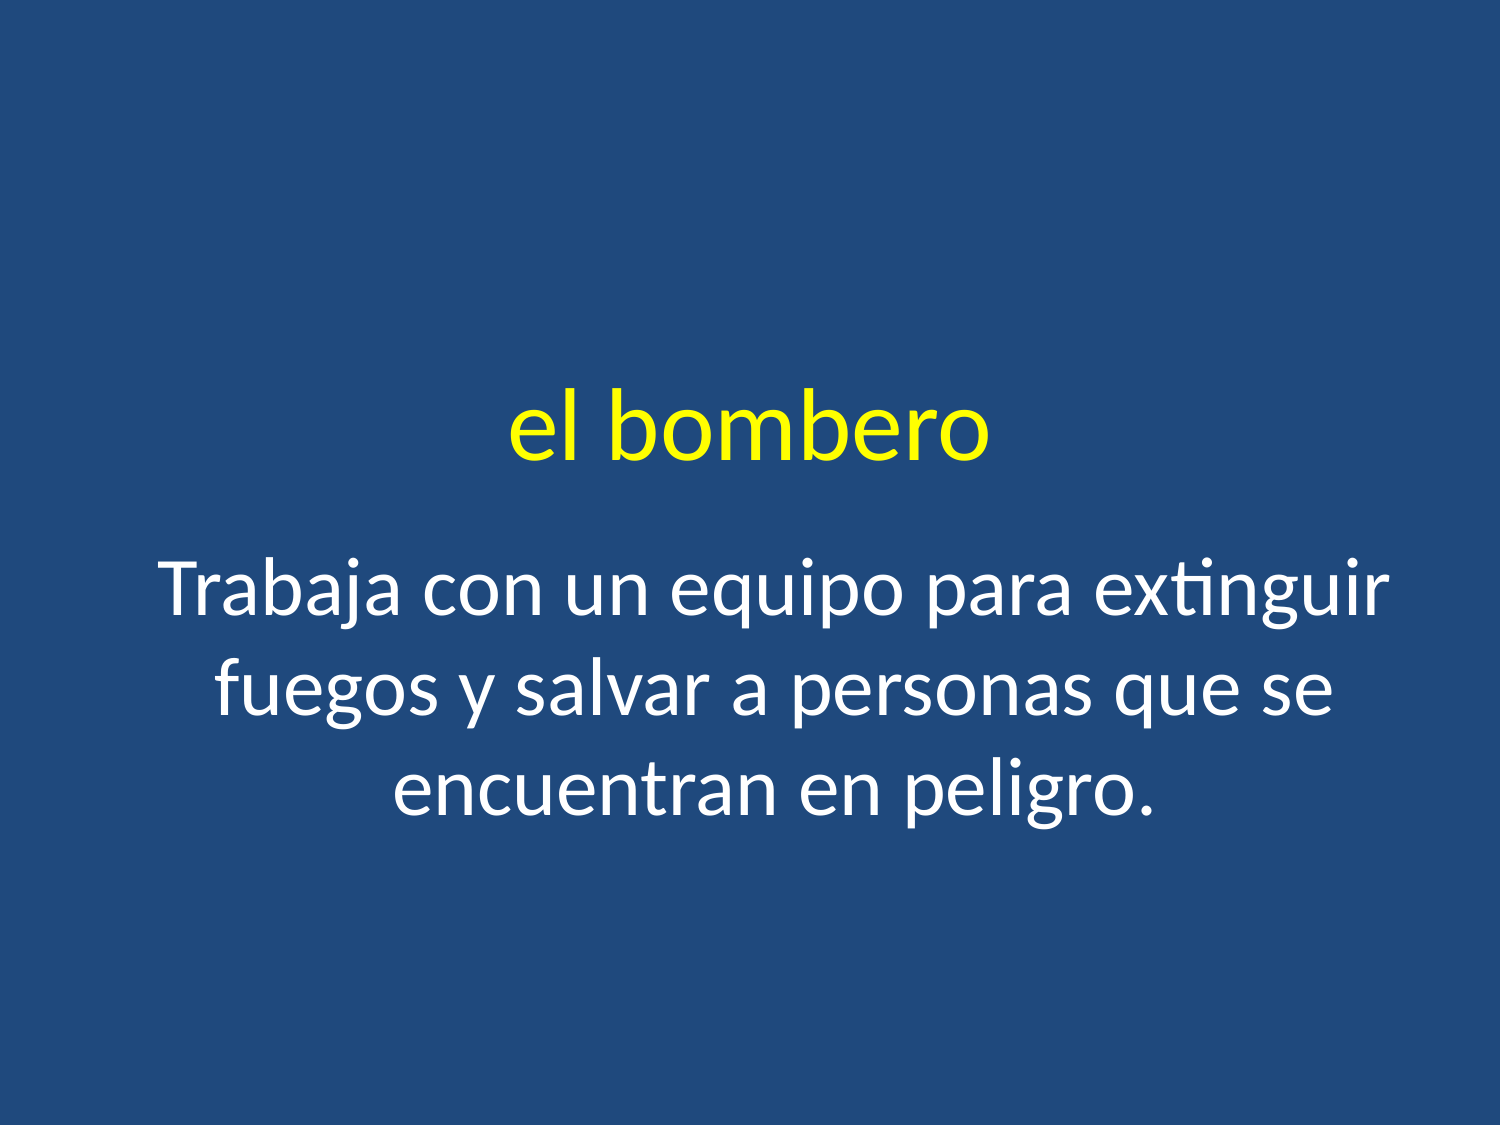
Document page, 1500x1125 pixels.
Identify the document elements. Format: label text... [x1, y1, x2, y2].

title el bombero [112, 349, 1388, 525]
subtitle Trabaja con un equipo para extinguir fuegos y salvar a personas que se encuentran en peligro. [112, 525, 1438, 1013]
